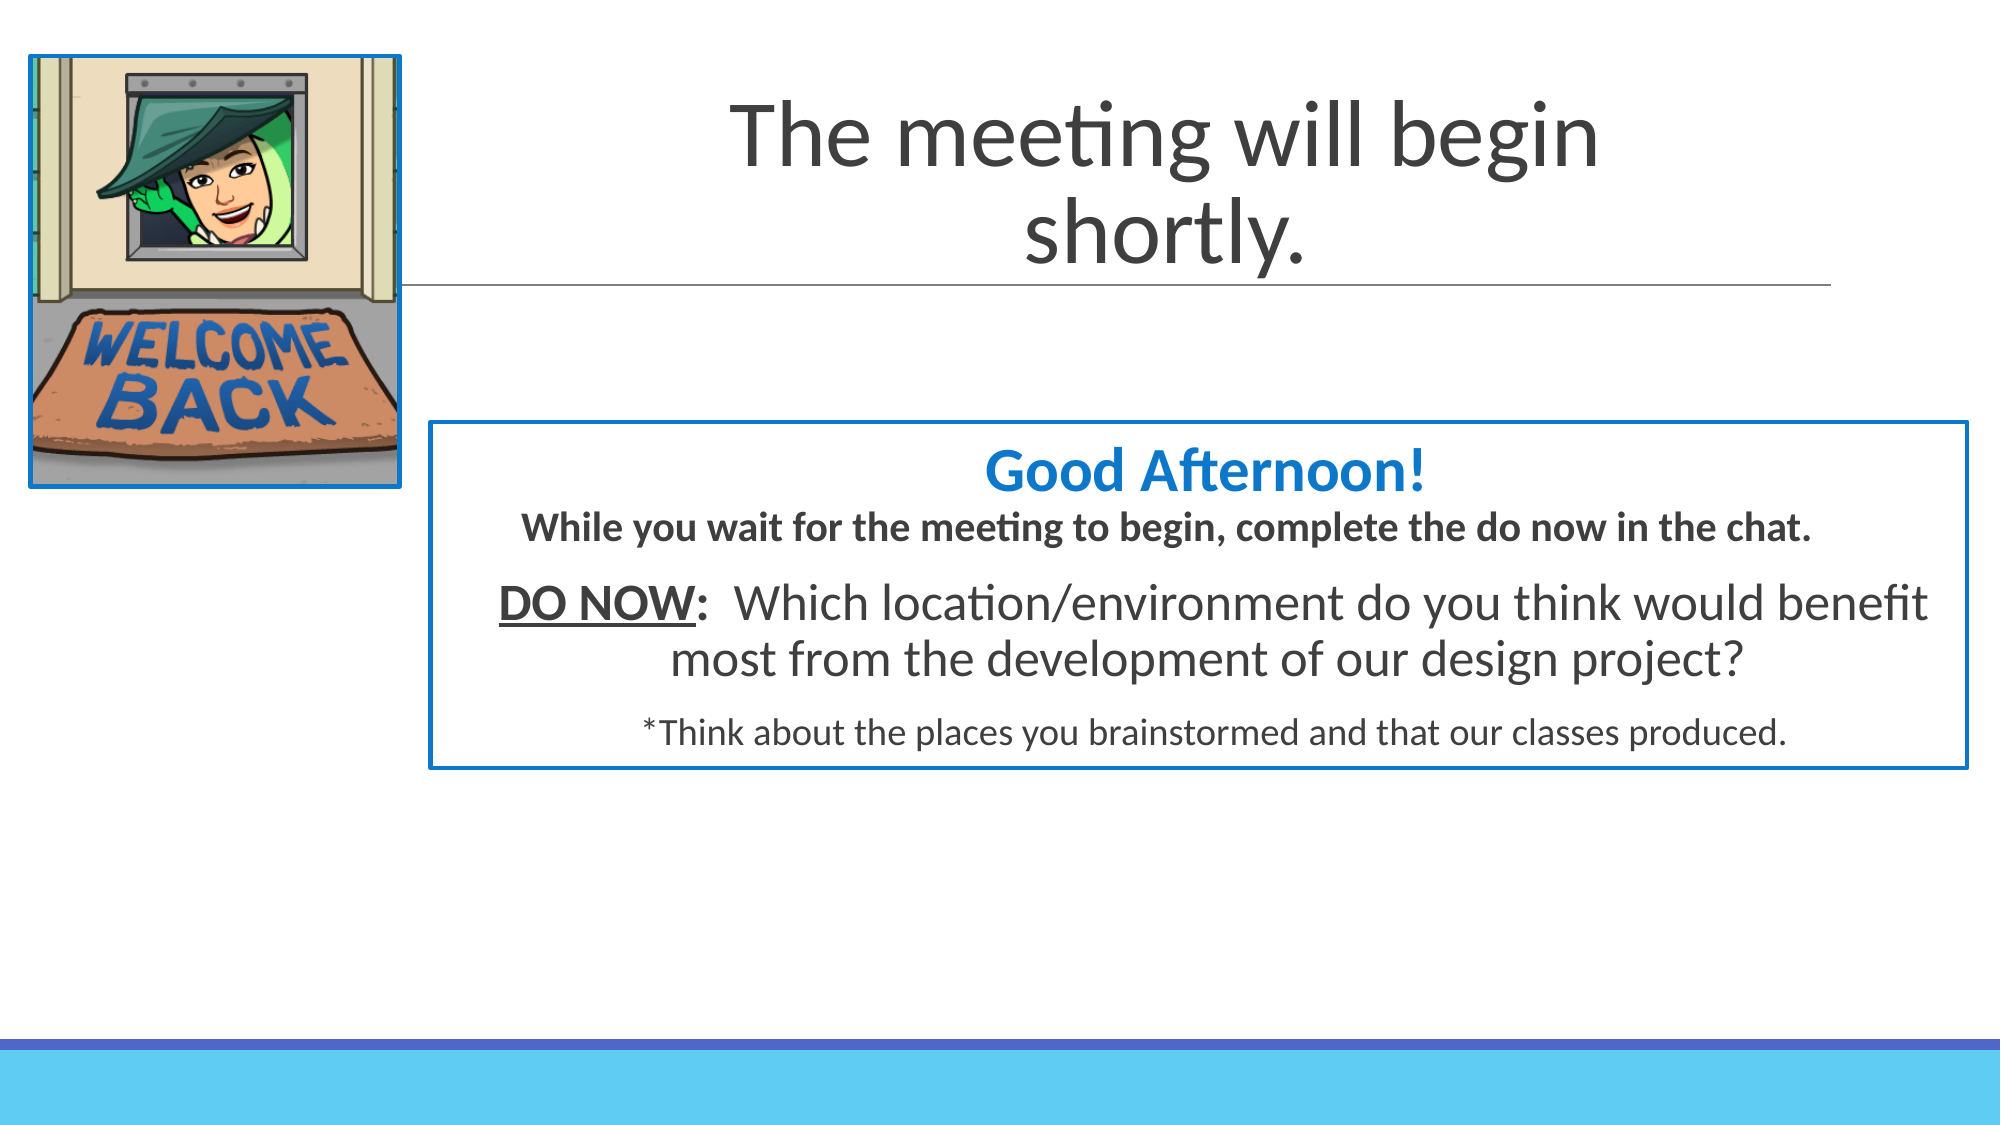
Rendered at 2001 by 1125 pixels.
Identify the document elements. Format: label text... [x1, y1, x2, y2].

picture [32, 57, 398, 485]
list Good Afternoon! While you wait for the meeting to begin, complete the do now in the chat. DO NOW: Which location/environment do you think would benefit most from the development of our design project? *Think about the places you brainstormed and that our classes produced. [430, 421, 1968, 768]
title The meeting will begin shortly. [610, 80, 1722, 291]
